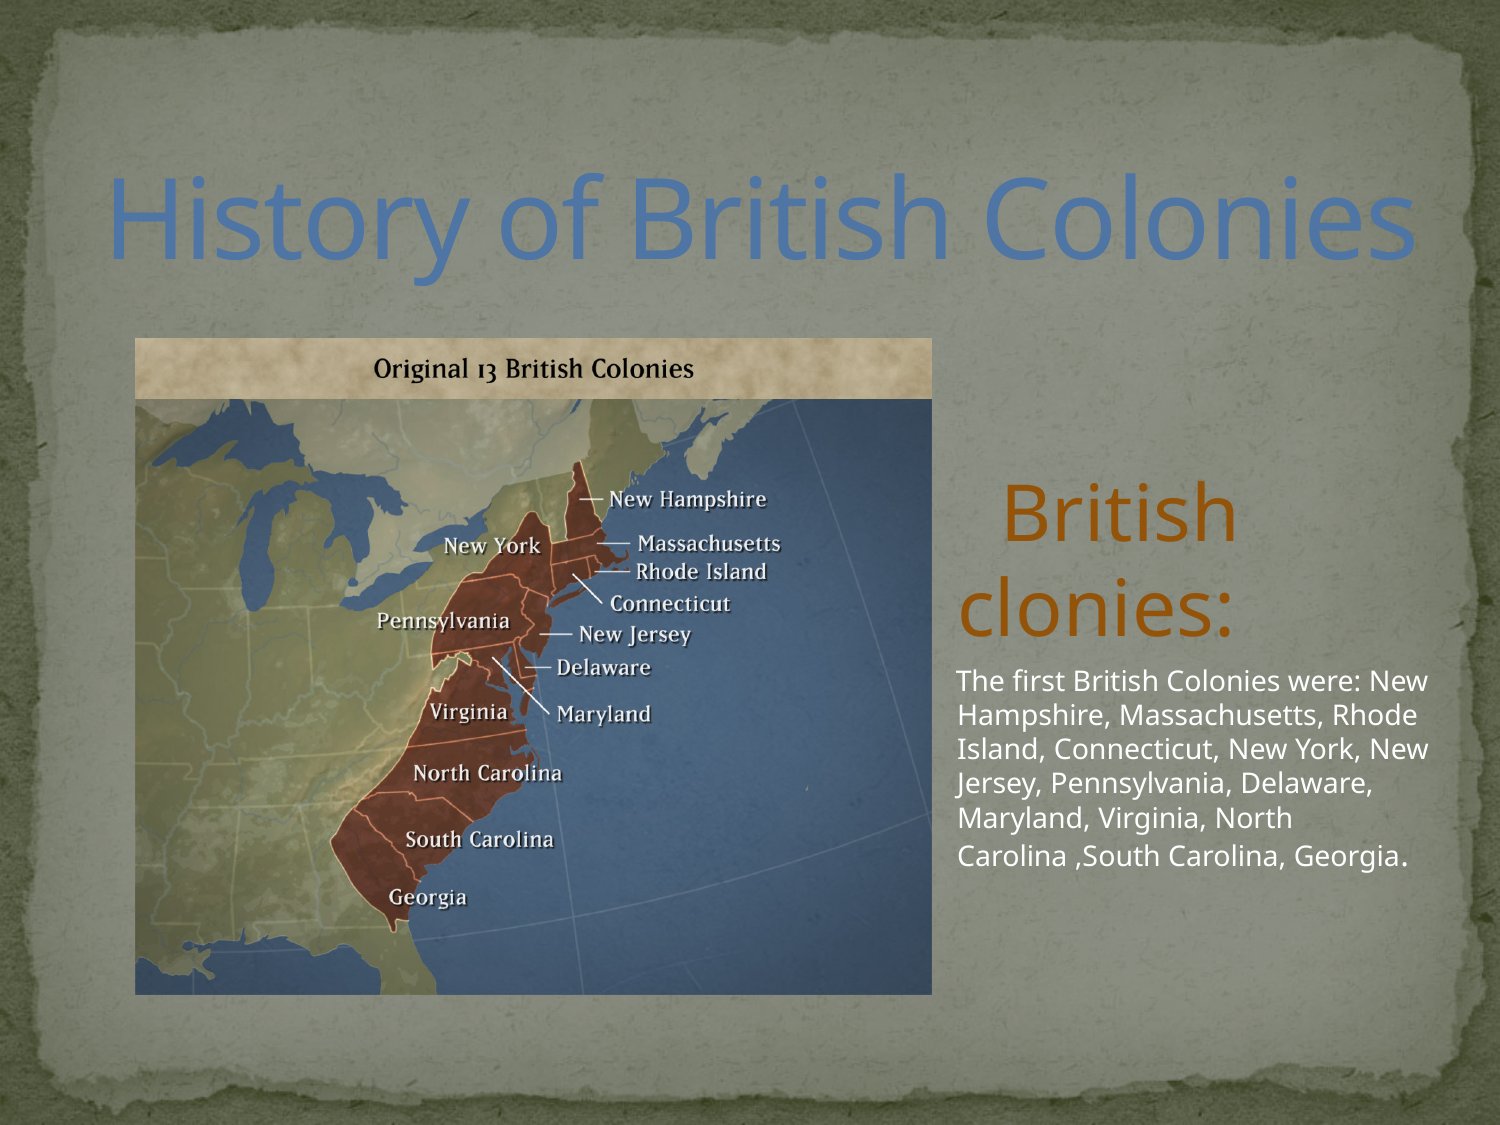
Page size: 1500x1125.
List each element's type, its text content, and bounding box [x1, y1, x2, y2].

picture [135, 338, 932, 995]
list British clonies: The first British Colonies were: New Hampshire, Massachusetts, Rhode Island, Connecticut, New York, New Jersey, Pennsylvania, Delaware, Maryland, Virginia, North Carolina ,South Carolina, Georgia. [942, 397, 1457, 882]
title History of British Colonies [88, 101, 1439, 290]
